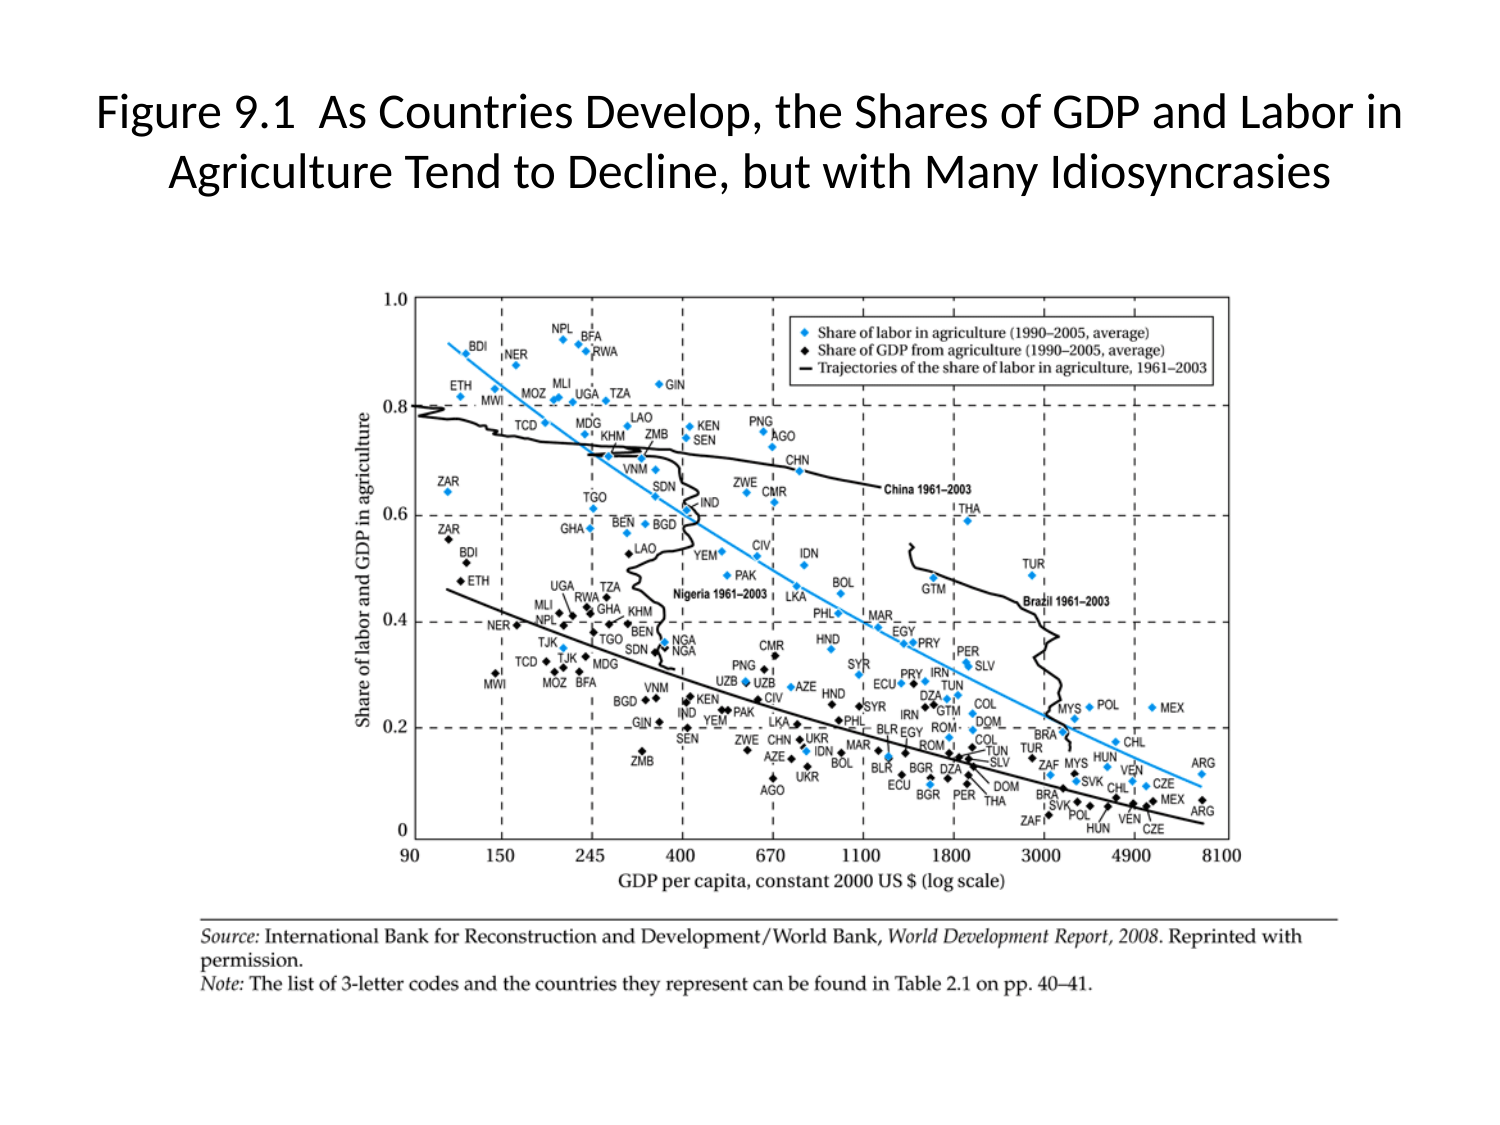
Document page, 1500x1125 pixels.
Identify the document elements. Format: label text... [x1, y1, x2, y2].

picture [187, 274, 1351, 1009]
title Figure 9.1 As Countries Develop, the Shares of GDP and Labor in Agriculture Tend to Decline, but with Many Idiosyncrasies [75, 45, 1425, 233]
